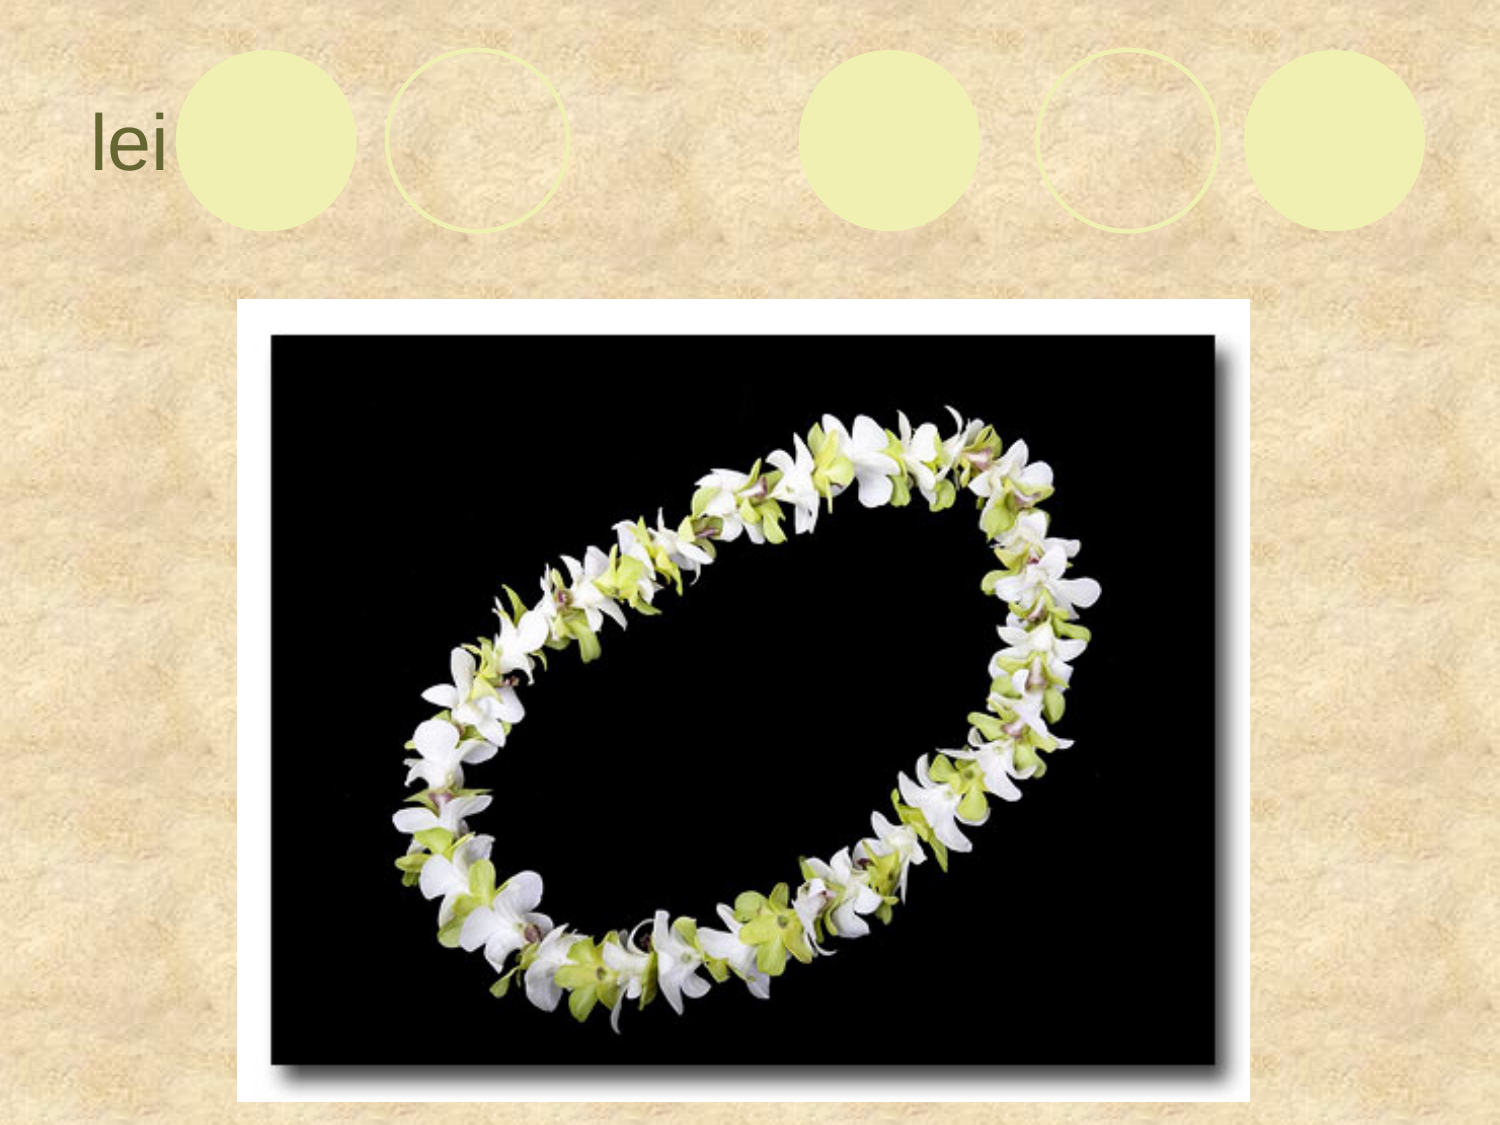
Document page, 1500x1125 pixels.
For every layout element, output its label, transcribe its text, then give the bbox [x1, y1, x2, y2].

title lei [75, 45, 1425, 233]
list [237, 299, 1251, 1102]
picture [0, 0, 1500, 1125]
